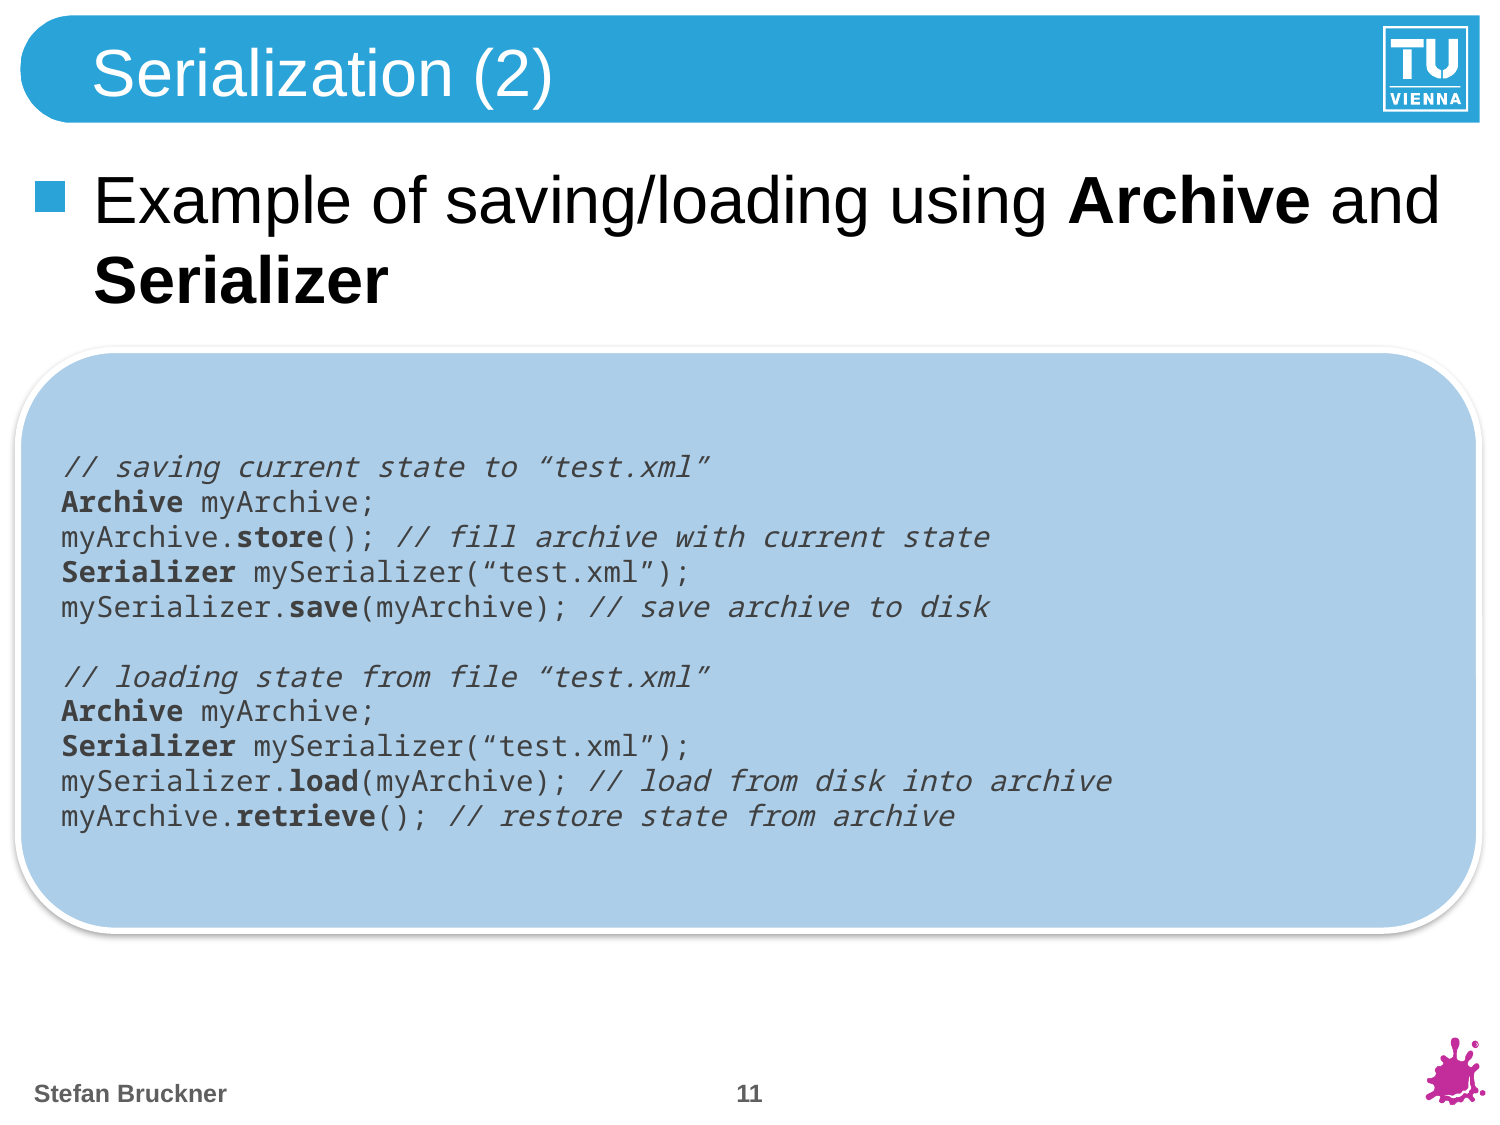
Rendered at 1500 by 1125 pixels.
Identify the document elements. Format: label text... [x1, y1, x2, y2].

slide_number 10 [660, 1067, 839, 1118]
text_box // saving current state to “test.xml” Archive myArchive; myArchive.store(); // fill archive with current state Serializer mySerializer(“test.xml”); mySerializer.save(myArchive); // save archive to disk // loading state from file “test.xml” Archive myArchive; Serializer mySerializer(“test.xml”); mySerializer.load(myArchive); // load from disk into archive myArchive.retrieve(); // restore state from archive [14, 346, 1483, 934]
list Example of saving/loading using Archive and Serializer [19, 148, 1481, 344]
footer Stefan Bruckner [18, 1067, 637, 1118]
title Serialization (2) [76, 6, 1351, 132]
